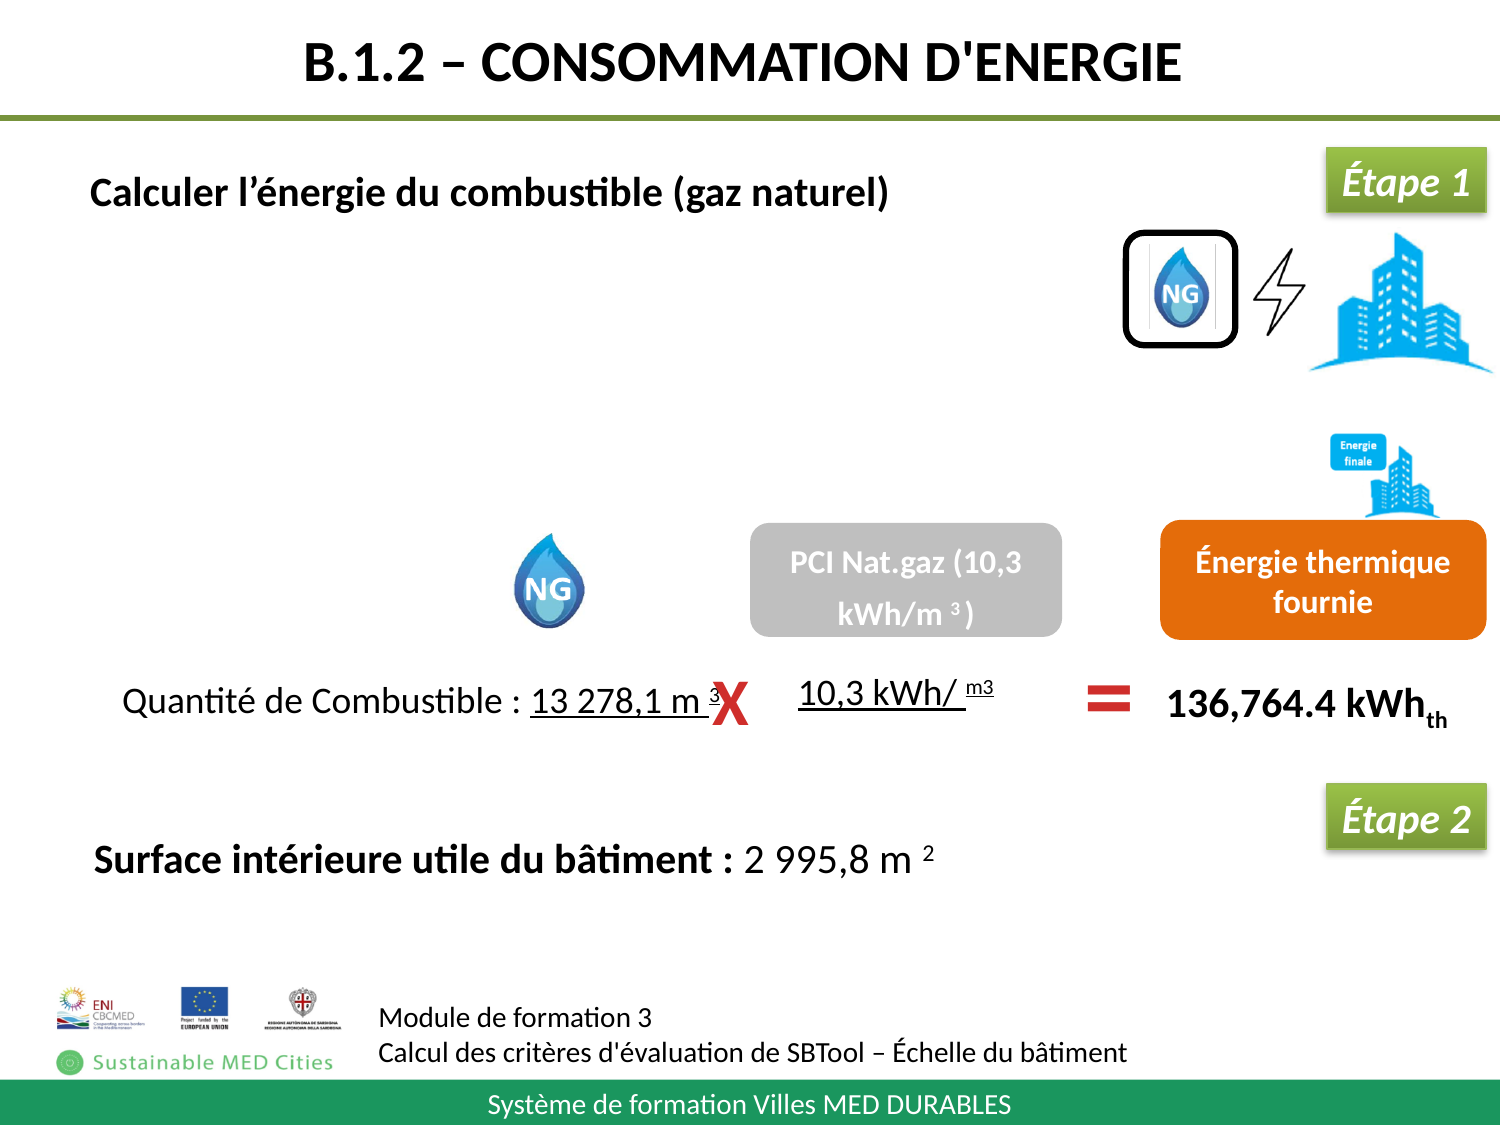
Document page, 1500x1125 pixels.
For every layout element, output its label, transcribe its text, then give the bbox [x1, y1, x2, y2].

picture [1251, 227, 1500, 385]
title B.1.2 – CONSOMMATION D'ENERGIE [0, 0, 1500, 117]
picture [1143, 244, 1218, 329]
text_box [72, 519, 1487, 760]
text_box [0, 972, 1500, 1125]
picture [1326, 427, 1443, 518]
text_box Étape 1 [1326, 147, 1487, 213]
text_box Calculer l’énergie du combustible (gaz naturel) [74, 157, 1477, 518]
text_box Étape 2 [1326, 783, 1487, 850]
text_box Surface intérieure utile du bâtiment : 2 995,8 m 2 [78, 824, 959, 890]
